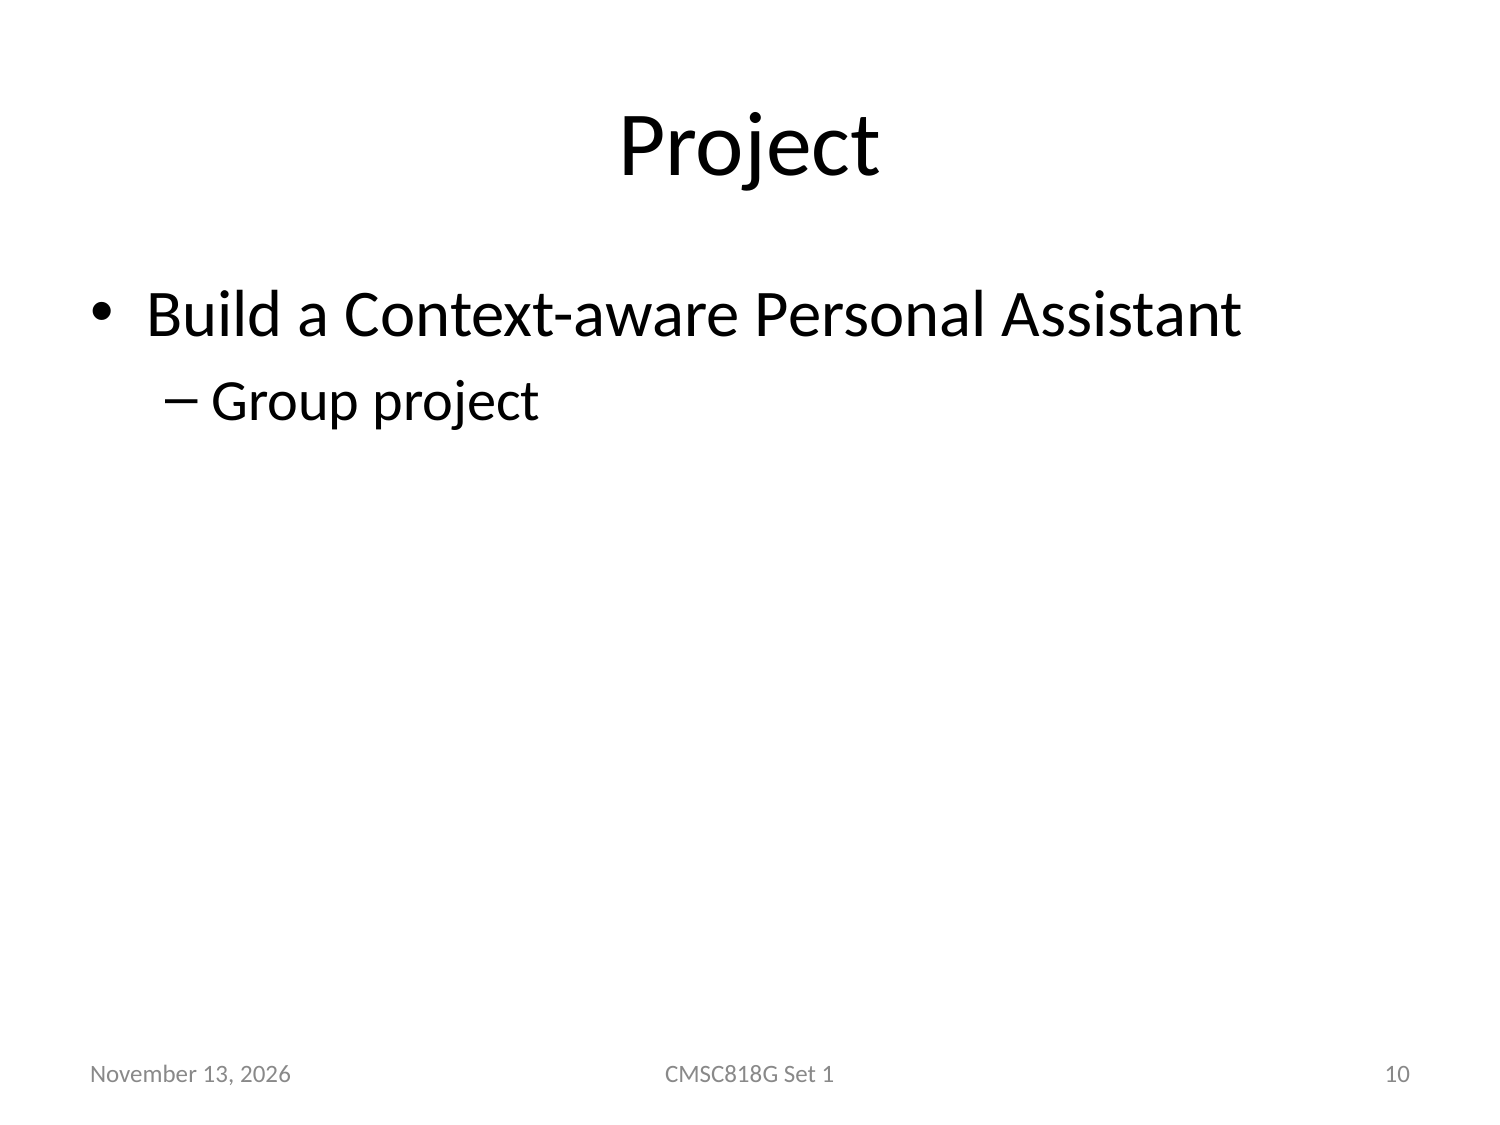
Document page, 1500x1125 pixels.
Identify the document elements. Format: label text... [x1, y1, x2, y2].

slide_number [75, 1042, 425, 1103]
slide_number 10 [1074, 1042, 1425, 1103]
list Build a Context-aware Personal Assistant Group project [75, 262, 1425, 1005]
title Project [75, 45, 1425, 233]
footer CMSC818G Set 1 [512, 1042, 988, 1103]
